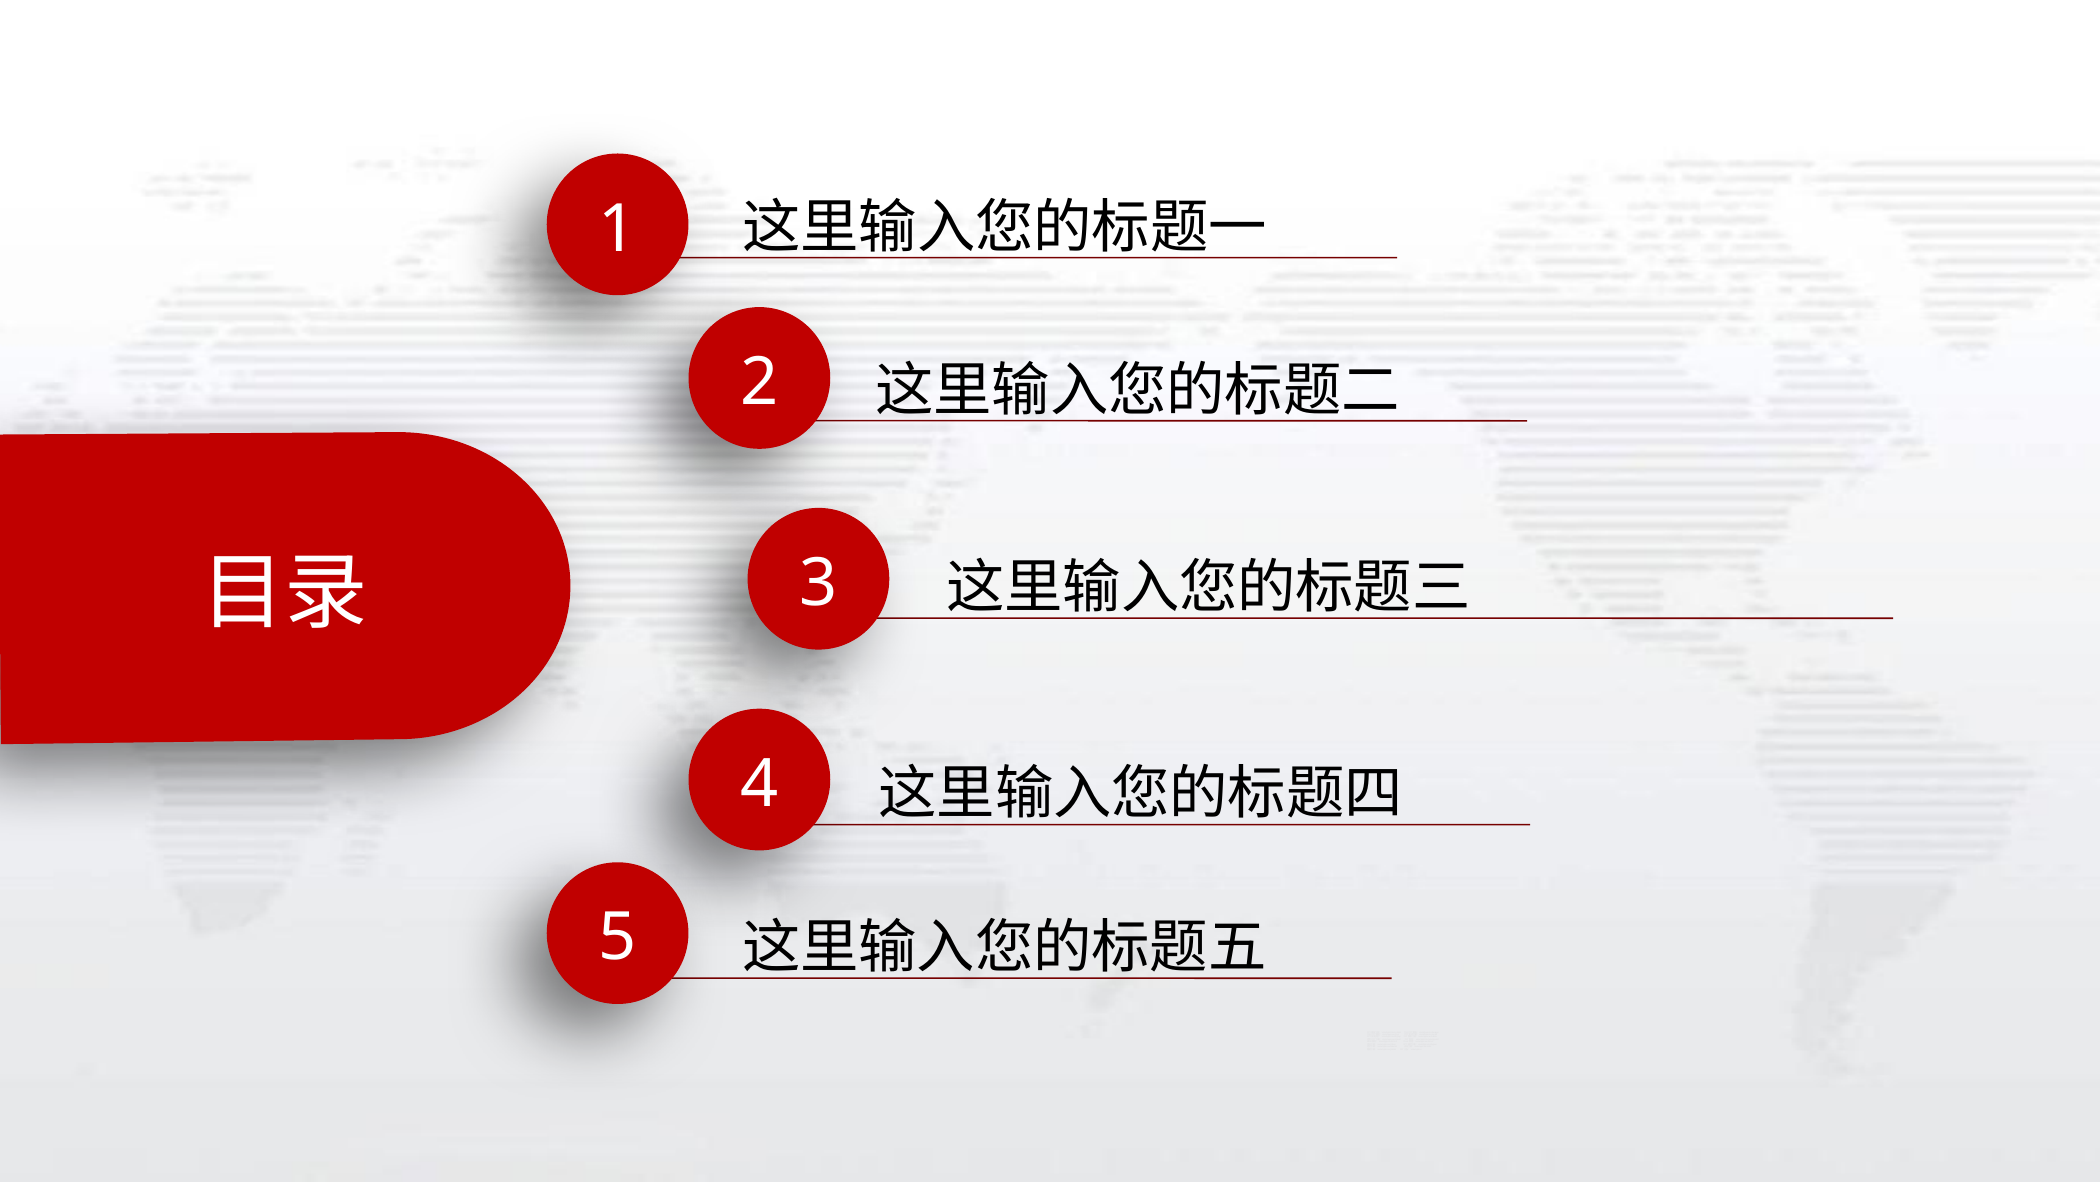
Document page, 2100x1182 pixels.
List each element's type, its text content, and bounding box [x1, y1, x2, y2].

text_box 这里输入您的标题五 [724, 900, 1285, 989]
text_box 这里输入您的标题三 [928, 540, 1489, 629]
text_box 3 [745, 505, 892, 652]
text_box 目录 [0, 430, 573, 747]
text_box 这里输入您的标题一 [724, 179, 1423, 268]
text_box 这里输入您的标题二 [857, 342, 1418, 431]
text_box 这里输入您的标题四 [860, 746, 1421, 835]
text_box 2 [686, 304, 833, 451]
text_box 1 [544, 151, 691, 298]
picture [0, 0, 2100, 1182]
text_box 5 [544, 860, 691, 1007]
text_box 4 [686, 706, 833, 853]
